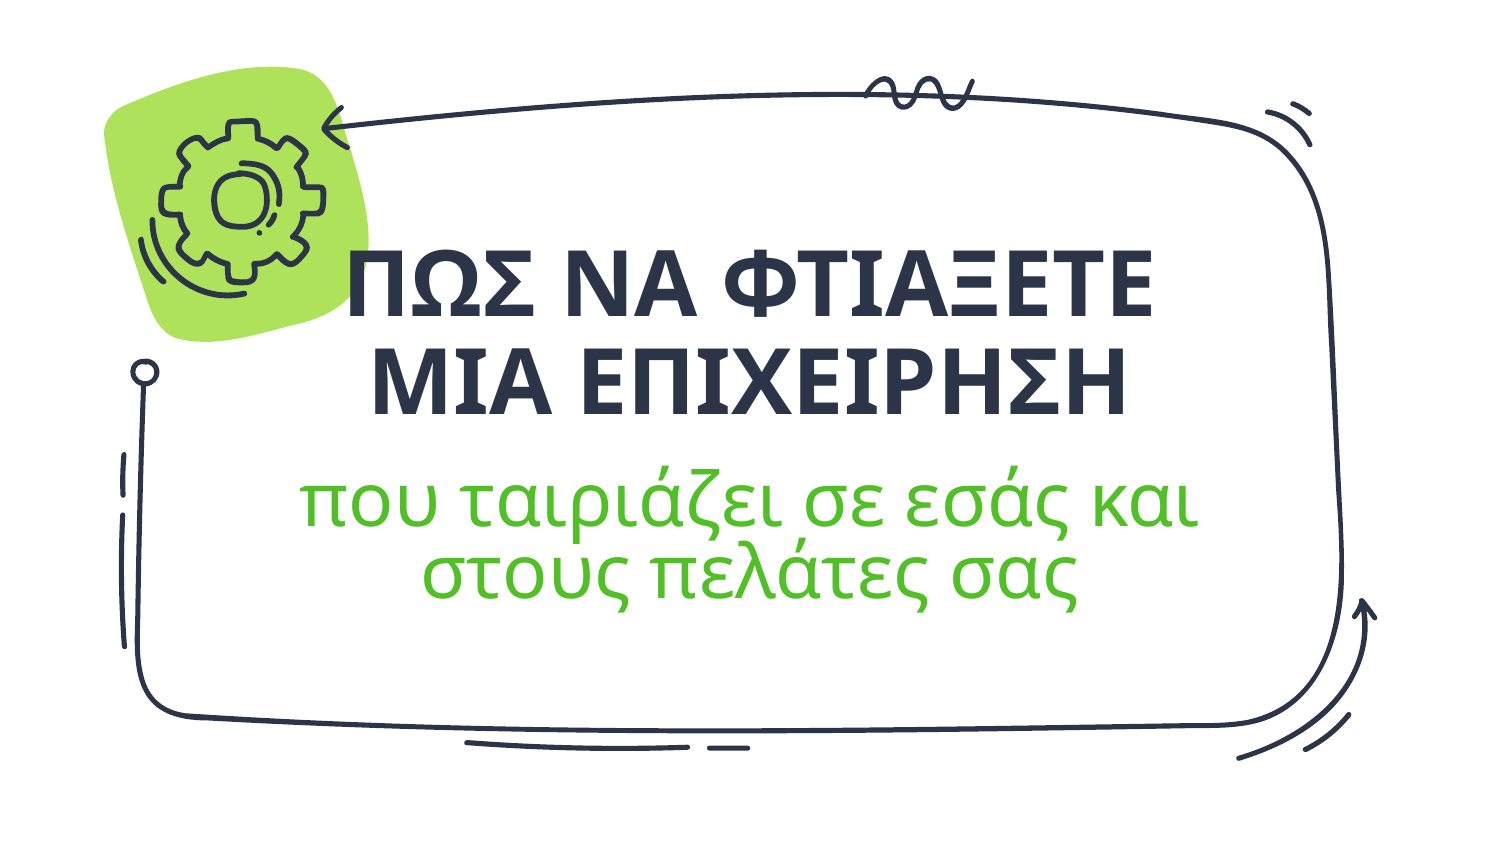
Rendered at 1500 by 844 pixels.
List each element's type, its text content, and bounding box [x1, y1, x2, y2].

title ΠΩΣ ΝΑ ΦΤΙΑΞΕΤΕ ΜΙΑ ΕΠΙΧΕΙΡΗΣΗ [290, 324, 1210, 435]
text_box [158, 117, 327, 286]
text_box [138, 236, 167, 285]
text_box [149, 217, 248, 299]
subtitle που ταιριάζει σε εσάς και στους πελάτες σας [290, 468, 1210, 533]
